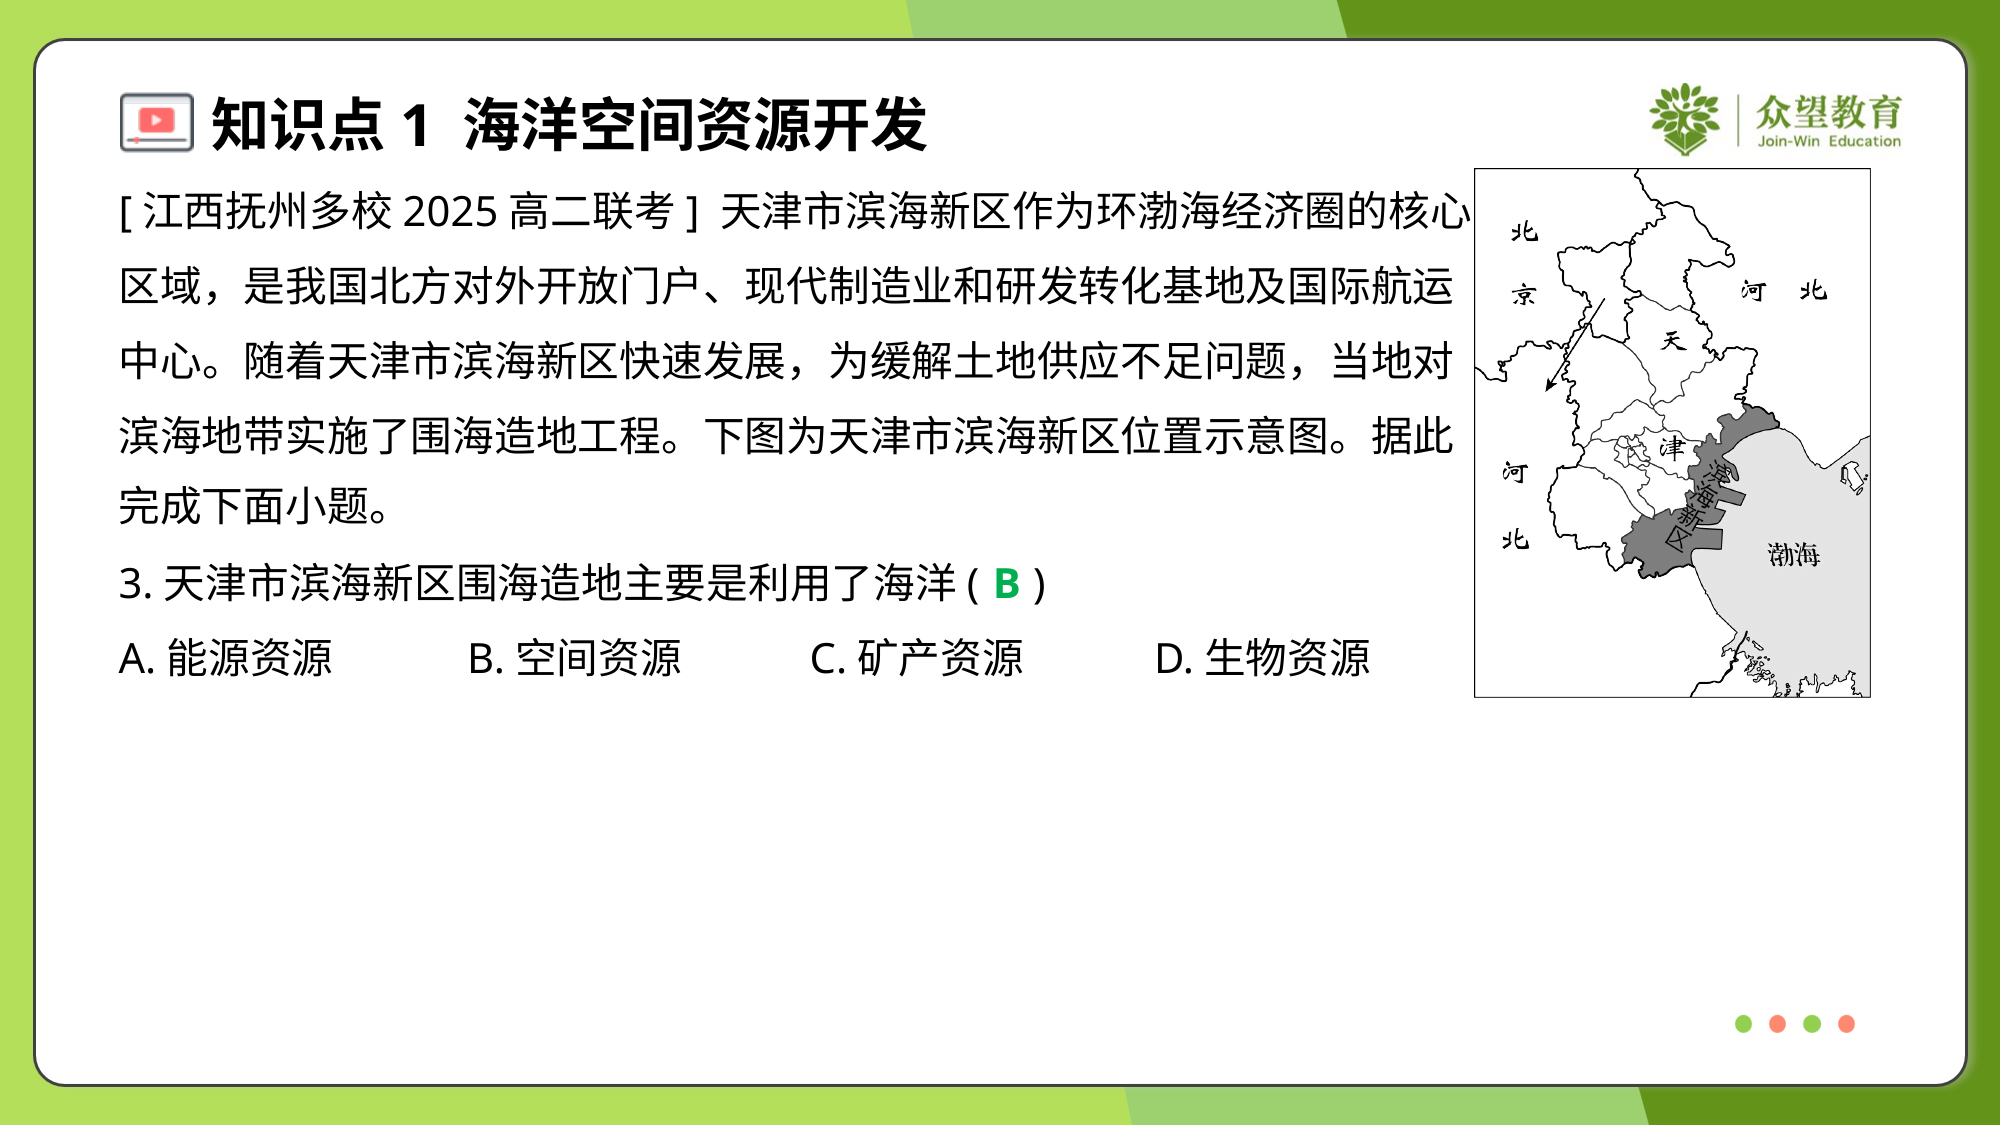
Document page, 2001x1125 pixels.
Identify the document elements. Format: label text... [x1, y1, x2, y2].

picture [0, 0, 2000, 1125]
text_box A.能源资源 B.空间资源 C.矿产资源 D.生物资源 [118, 606, 1466, 673]
text_box [江西抚州多校2025高二联考] 天津市滨海新区作为环渤海经济圈的核心 区域，是我国北方对外开放门户、现代制造业和研发转化基地及国际航运 中心。随着天津市滨海新区快速发展，为缓解土地供应不足问题，当地对 滨海地带实施了围海造地工程。下图为天津市滨海新区位置示意图。据此 完成下面小题。 [118, 159, 1466, 523]
text_box 3.天津市滨海新区围海造地主要是利用了海洋( ) [118, 531, 977, 598]
text_box 3.天津市滨海新区围海造地主要是利用了海洋( ) [1037, 531, 1466, 598]
text_box B [977, 531, 1037, 599]
